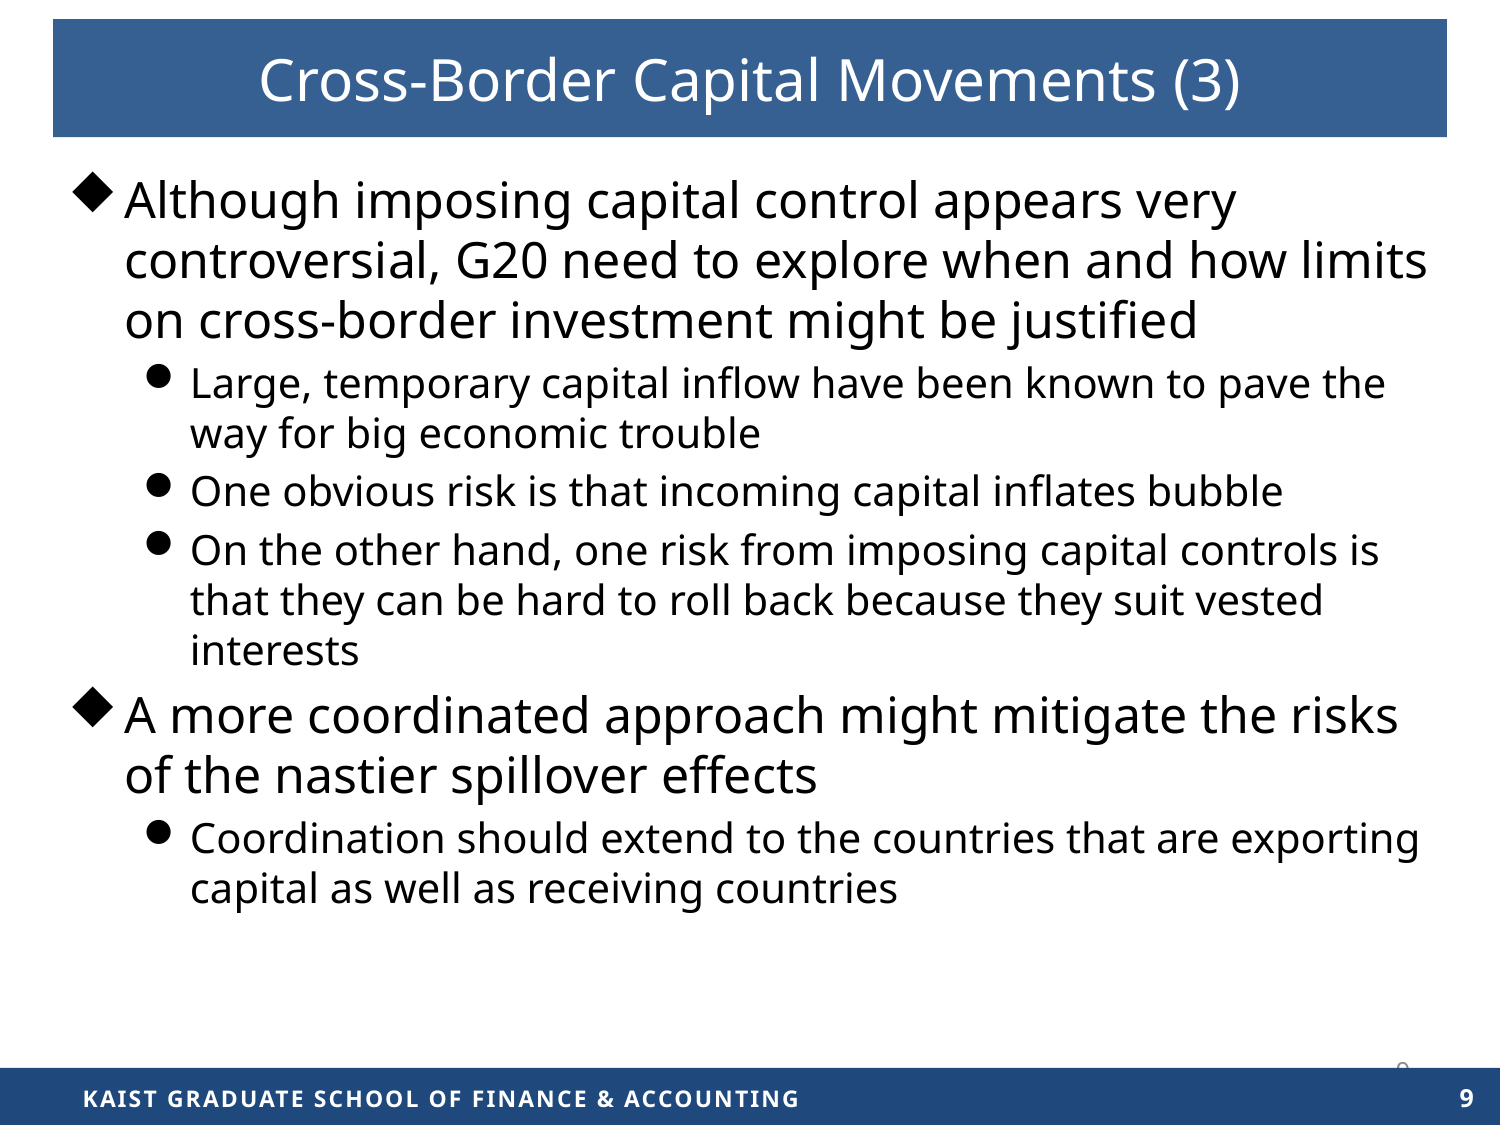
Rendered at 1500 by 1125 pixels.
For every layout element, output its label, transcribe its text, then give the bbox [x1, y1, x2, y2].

list Although imposing capital control appears very controversial, G20 need to explore when and how limits on cross-border investment might be justified Large, temporary capital inflow have been known to pave the way for big economic trouble One obvious risk is that incoming capital inflates bubble On the other hand, one risk from imposing capital controls is that they can be hard to roll back because they suit vested interests A more coordinated approach might mitigate the risks of the nastier spillover effects Coordination should extend to the countries that are exporting capital as well as receiving countries [53, 160, 1447, 1047]
slide_number 9 [1074, 1042, 1425, 1103]
title Cross-Border Capital Movements (3) [53, 19, 1447, 138]
